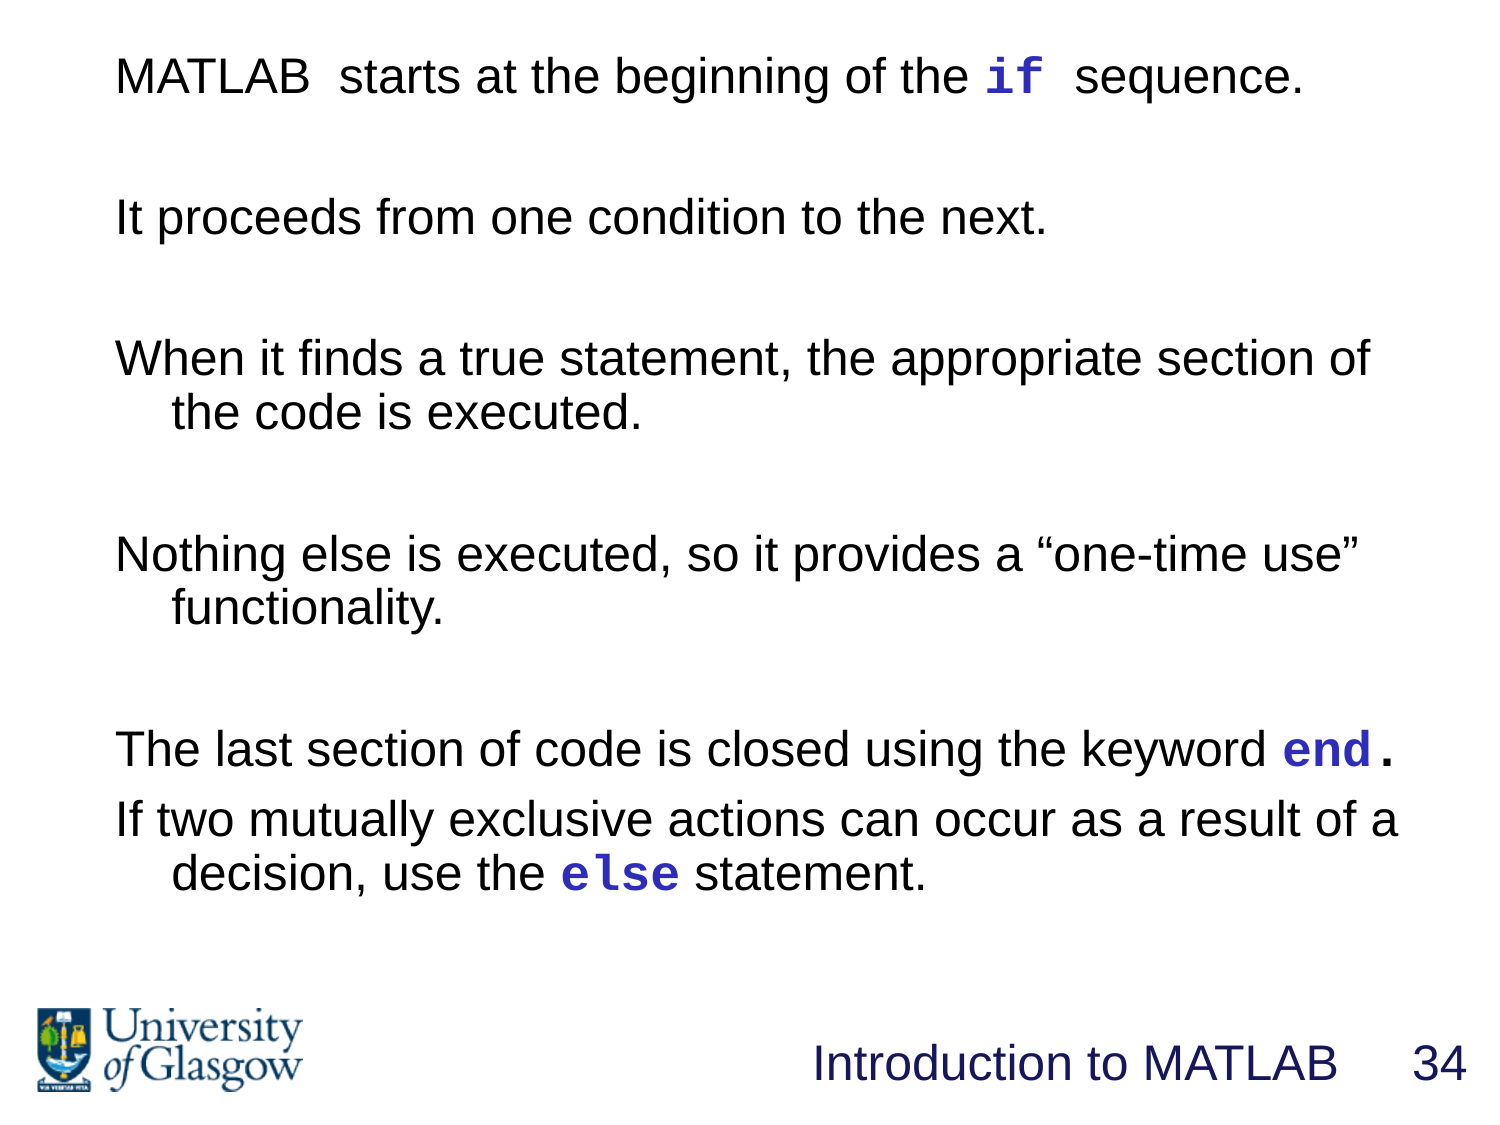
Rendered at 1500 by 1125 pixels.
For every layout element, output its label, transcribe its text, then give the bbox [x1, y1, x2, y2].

picture [37, 1008, 303, 1092]
text_box MATLAB starts at the beginning of the if sequence. It proceeds from one condition to the next. When it finds a true statement, the appropriate section of the code is executed. Nothing else is executed, so it provides a “one-time use” functionality. The last section of code is closed using the keyword end. If two mutually exclusive actions can occur as a result of a decision, use the else statement. [100, 42, 1438, 804]
